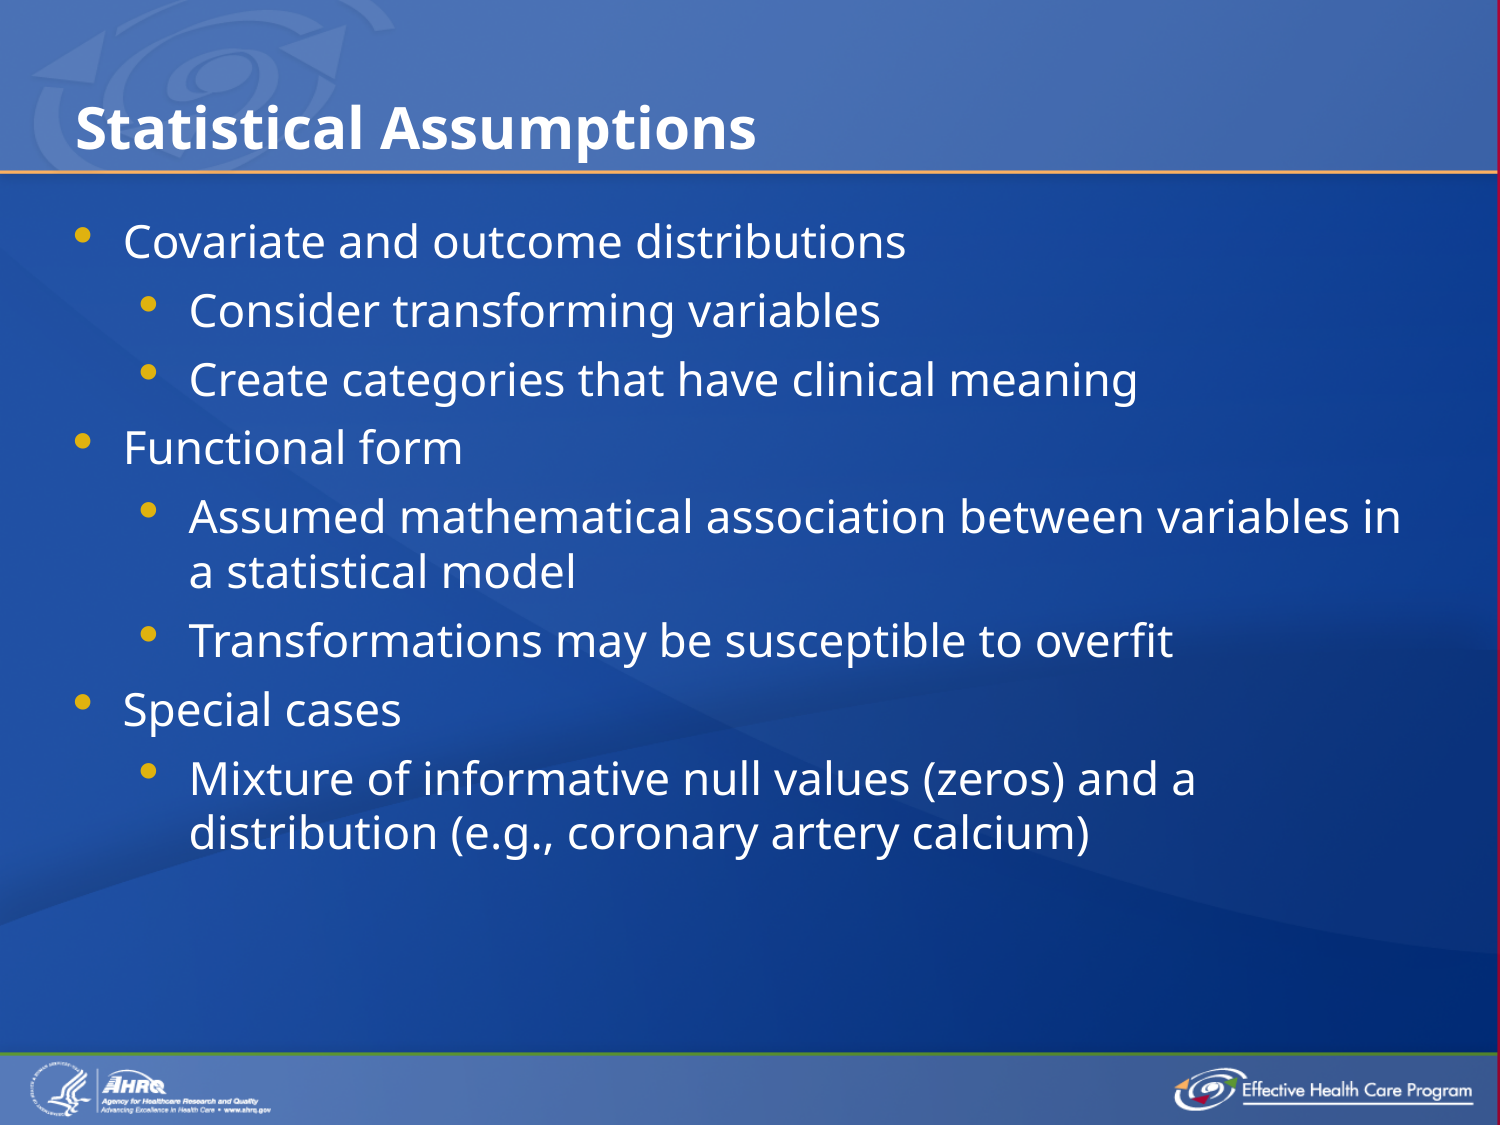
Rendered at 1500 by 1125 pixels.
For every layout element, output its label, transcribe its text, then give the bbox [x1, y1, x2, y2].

title Statistical Assumptions [75, 21, 1425, 163]
list Covariate and outcome distributions Consider transforming variables Create categories that have clinical meaning Functional form Assumed mathematical association between variables in a statistical model Transformations may be susceptible to overfit Special cases Mixture of informative null values (zeros) and a distribution (e.g., coronary artery calcium) [75, 213, 1425, 1005]
picture [0, 0, 1500, 1125]
